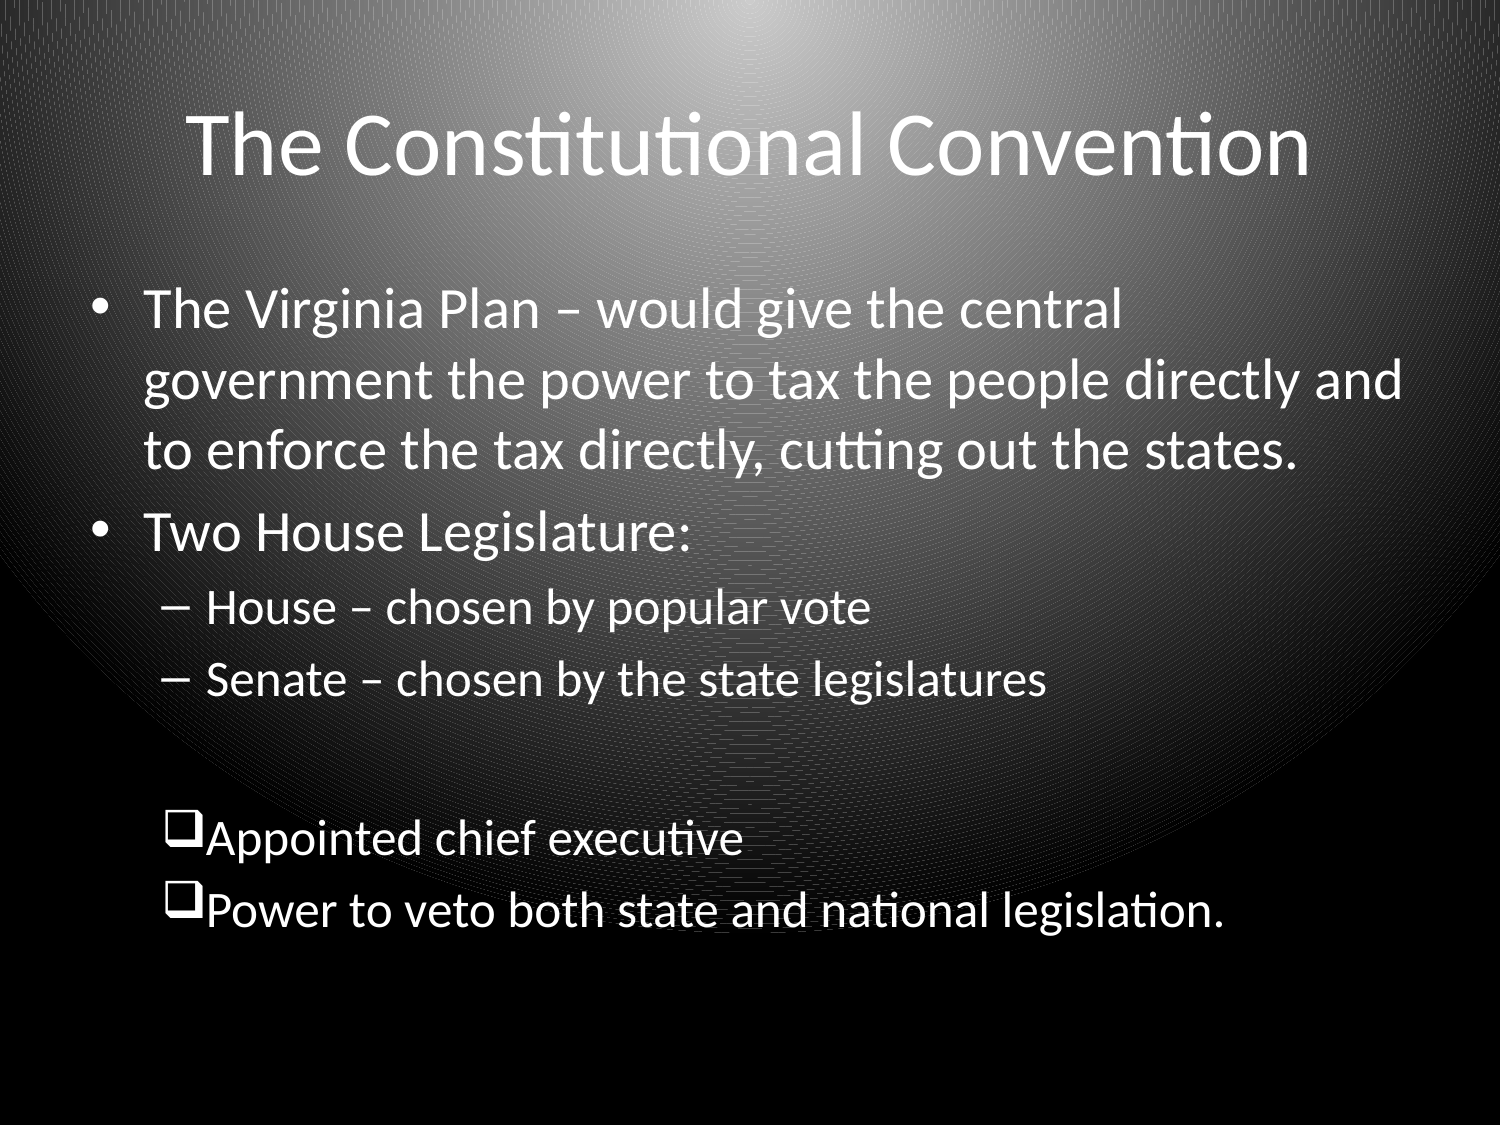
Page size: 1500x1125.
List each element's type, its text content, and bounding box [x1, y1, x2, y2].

title The Constitutional Convention [75, 45, 1425, 233]
list The Virginia Plan – would give the central government the power to tax the people directly and to enforce the tax directly, cutting out the states. Two House Legislature: House – chosen by popular vote Senate – chosen by the state legislatures Appointed chief executive Power to veto both state and national legislation. [75, 262, 1425, 1005]
